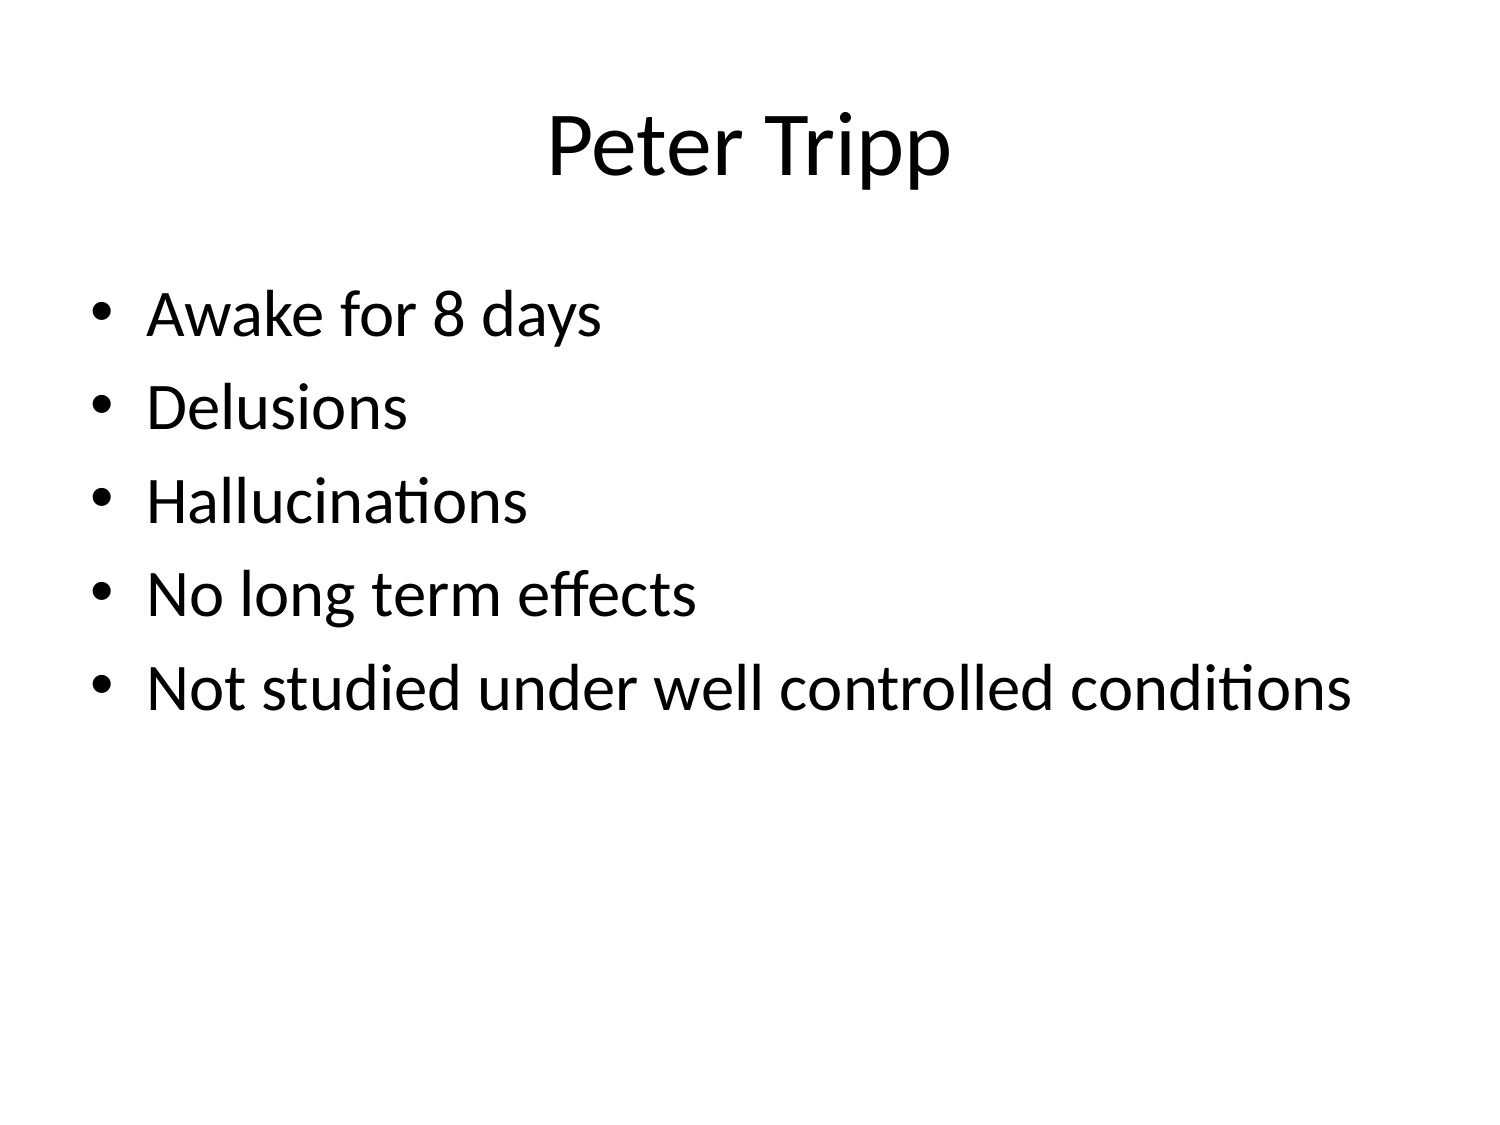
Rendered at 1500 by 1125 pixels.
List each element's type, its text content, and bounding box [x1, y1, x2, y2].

list Awake for 8 days Delusions Hallucinations No long term effects Not studied under well controlled conditions [75, 262, 1425, 1005]
title Peter Tripp [75, 45, 1425, 233]
